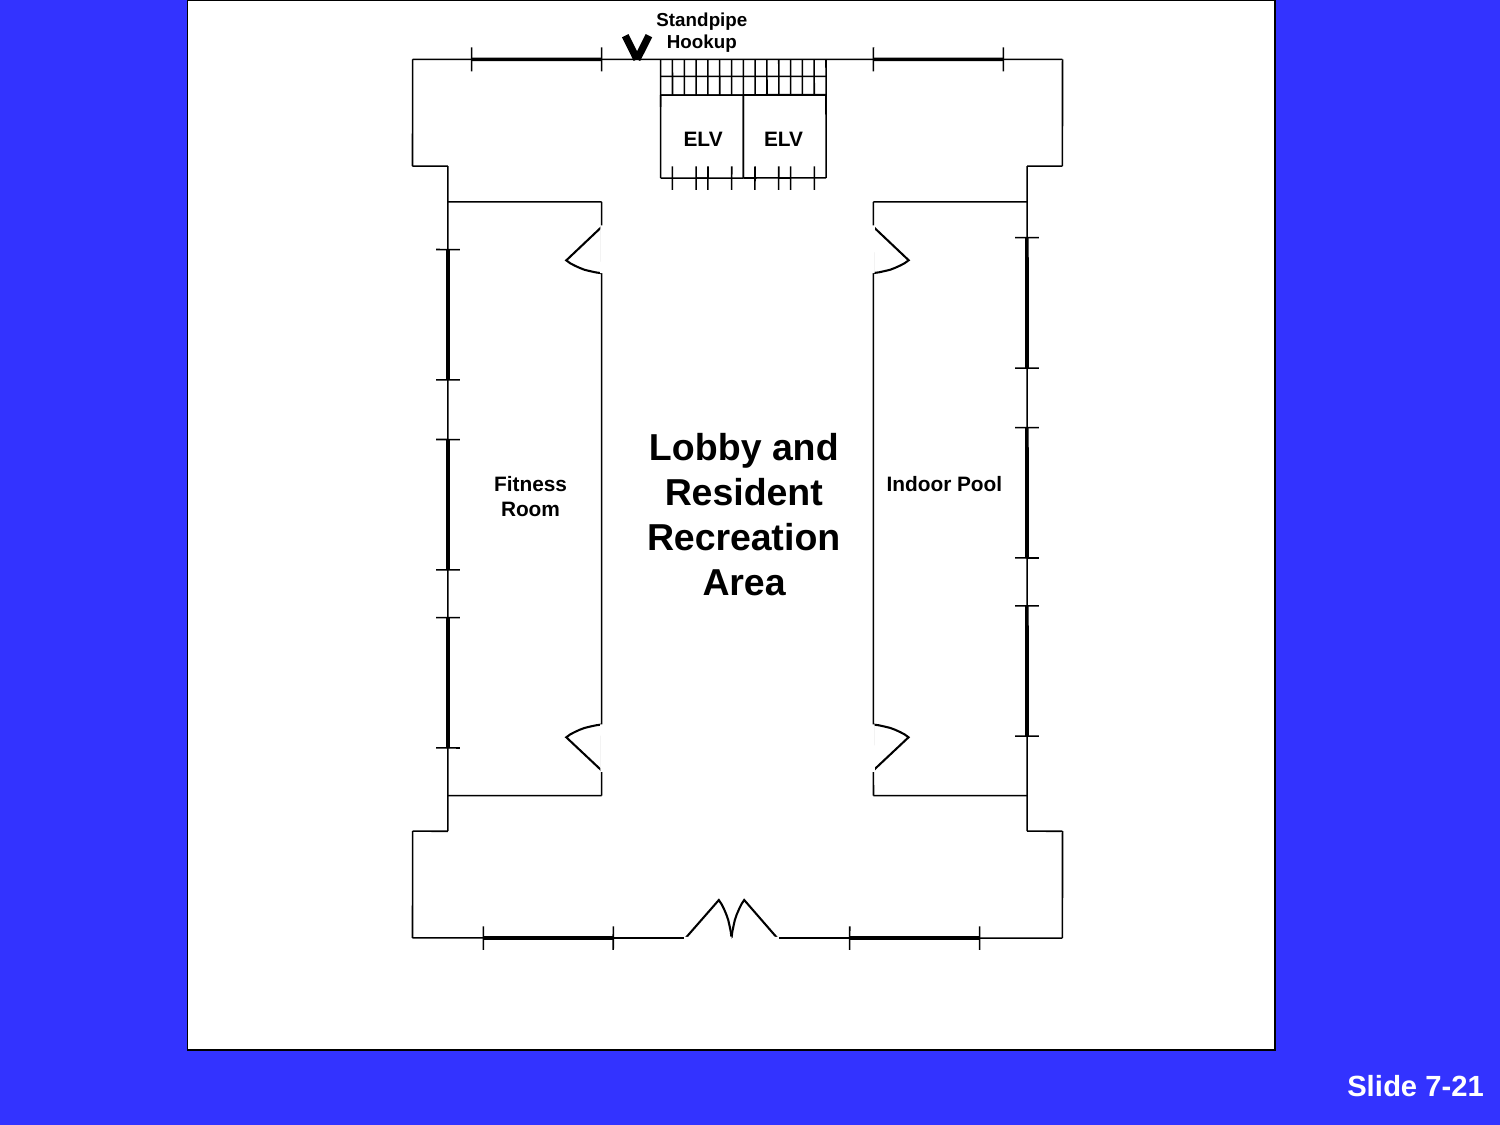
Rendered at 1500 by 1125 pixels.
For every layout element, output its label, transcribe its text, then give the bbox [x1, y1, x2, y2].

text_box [412, 0, 1063, 951]
text_box [187, 0, 1275, 1050]
slide_number Slide 7-163 [1148, 1059, 1500, 1125]
